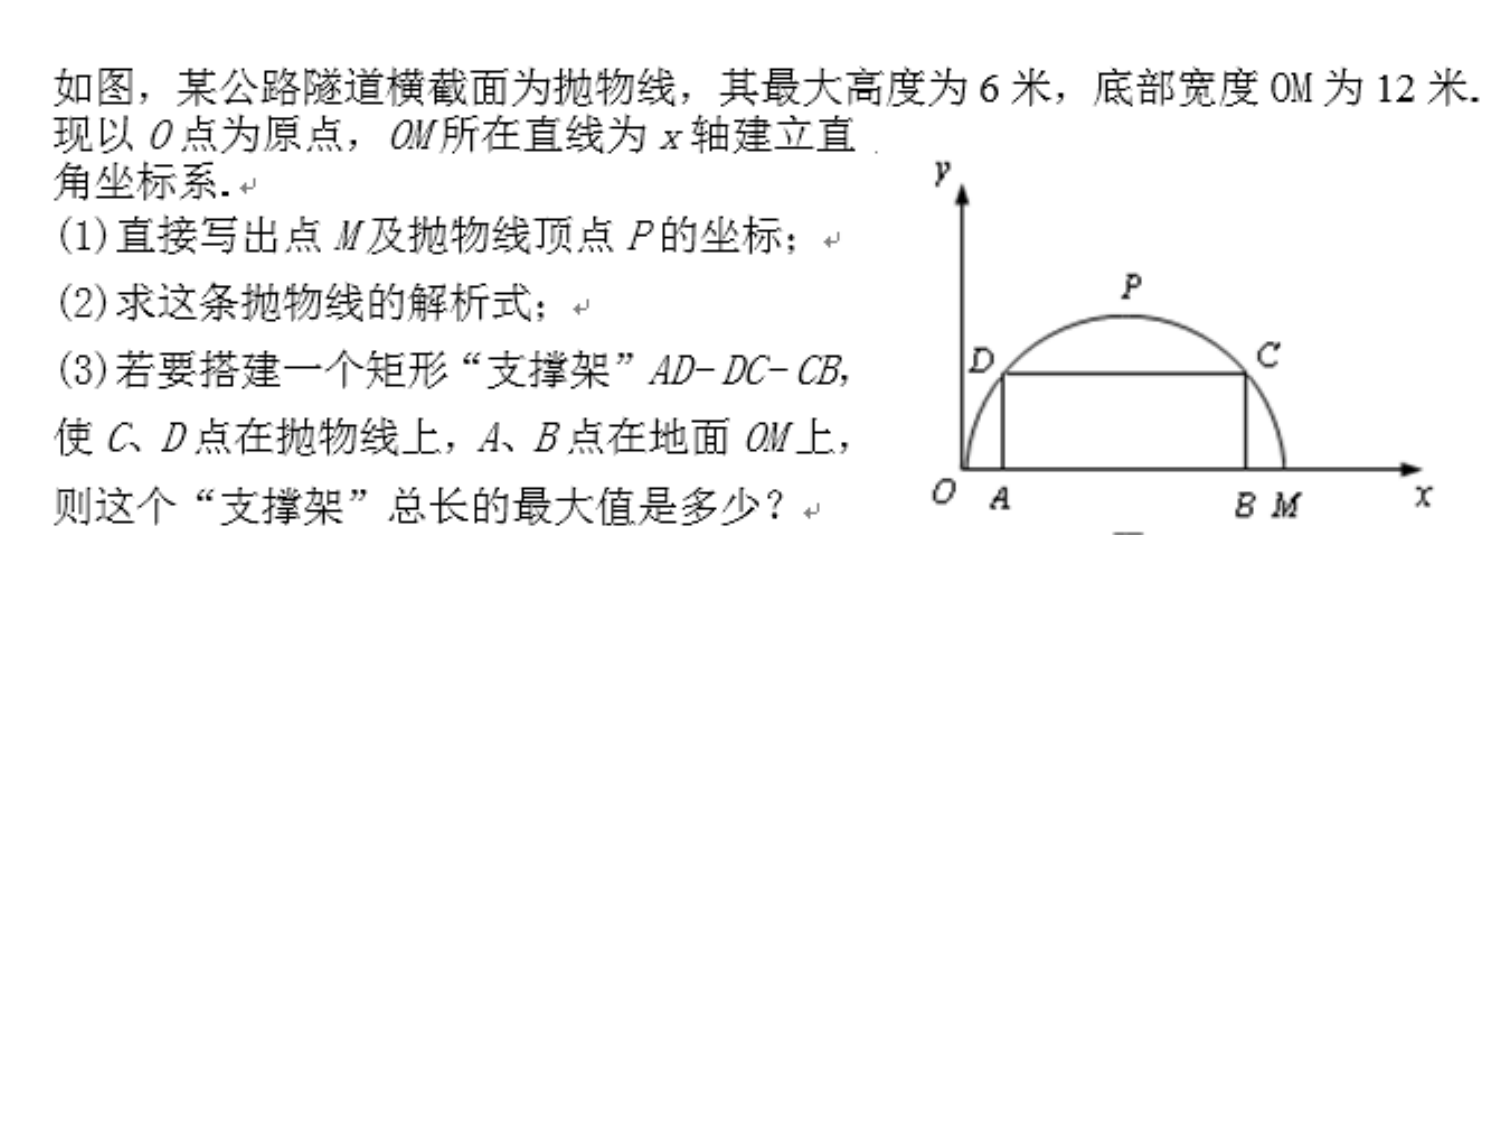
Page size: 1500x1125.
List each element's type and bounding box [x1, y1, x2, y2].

picture [10, 51, 1500, 535]
